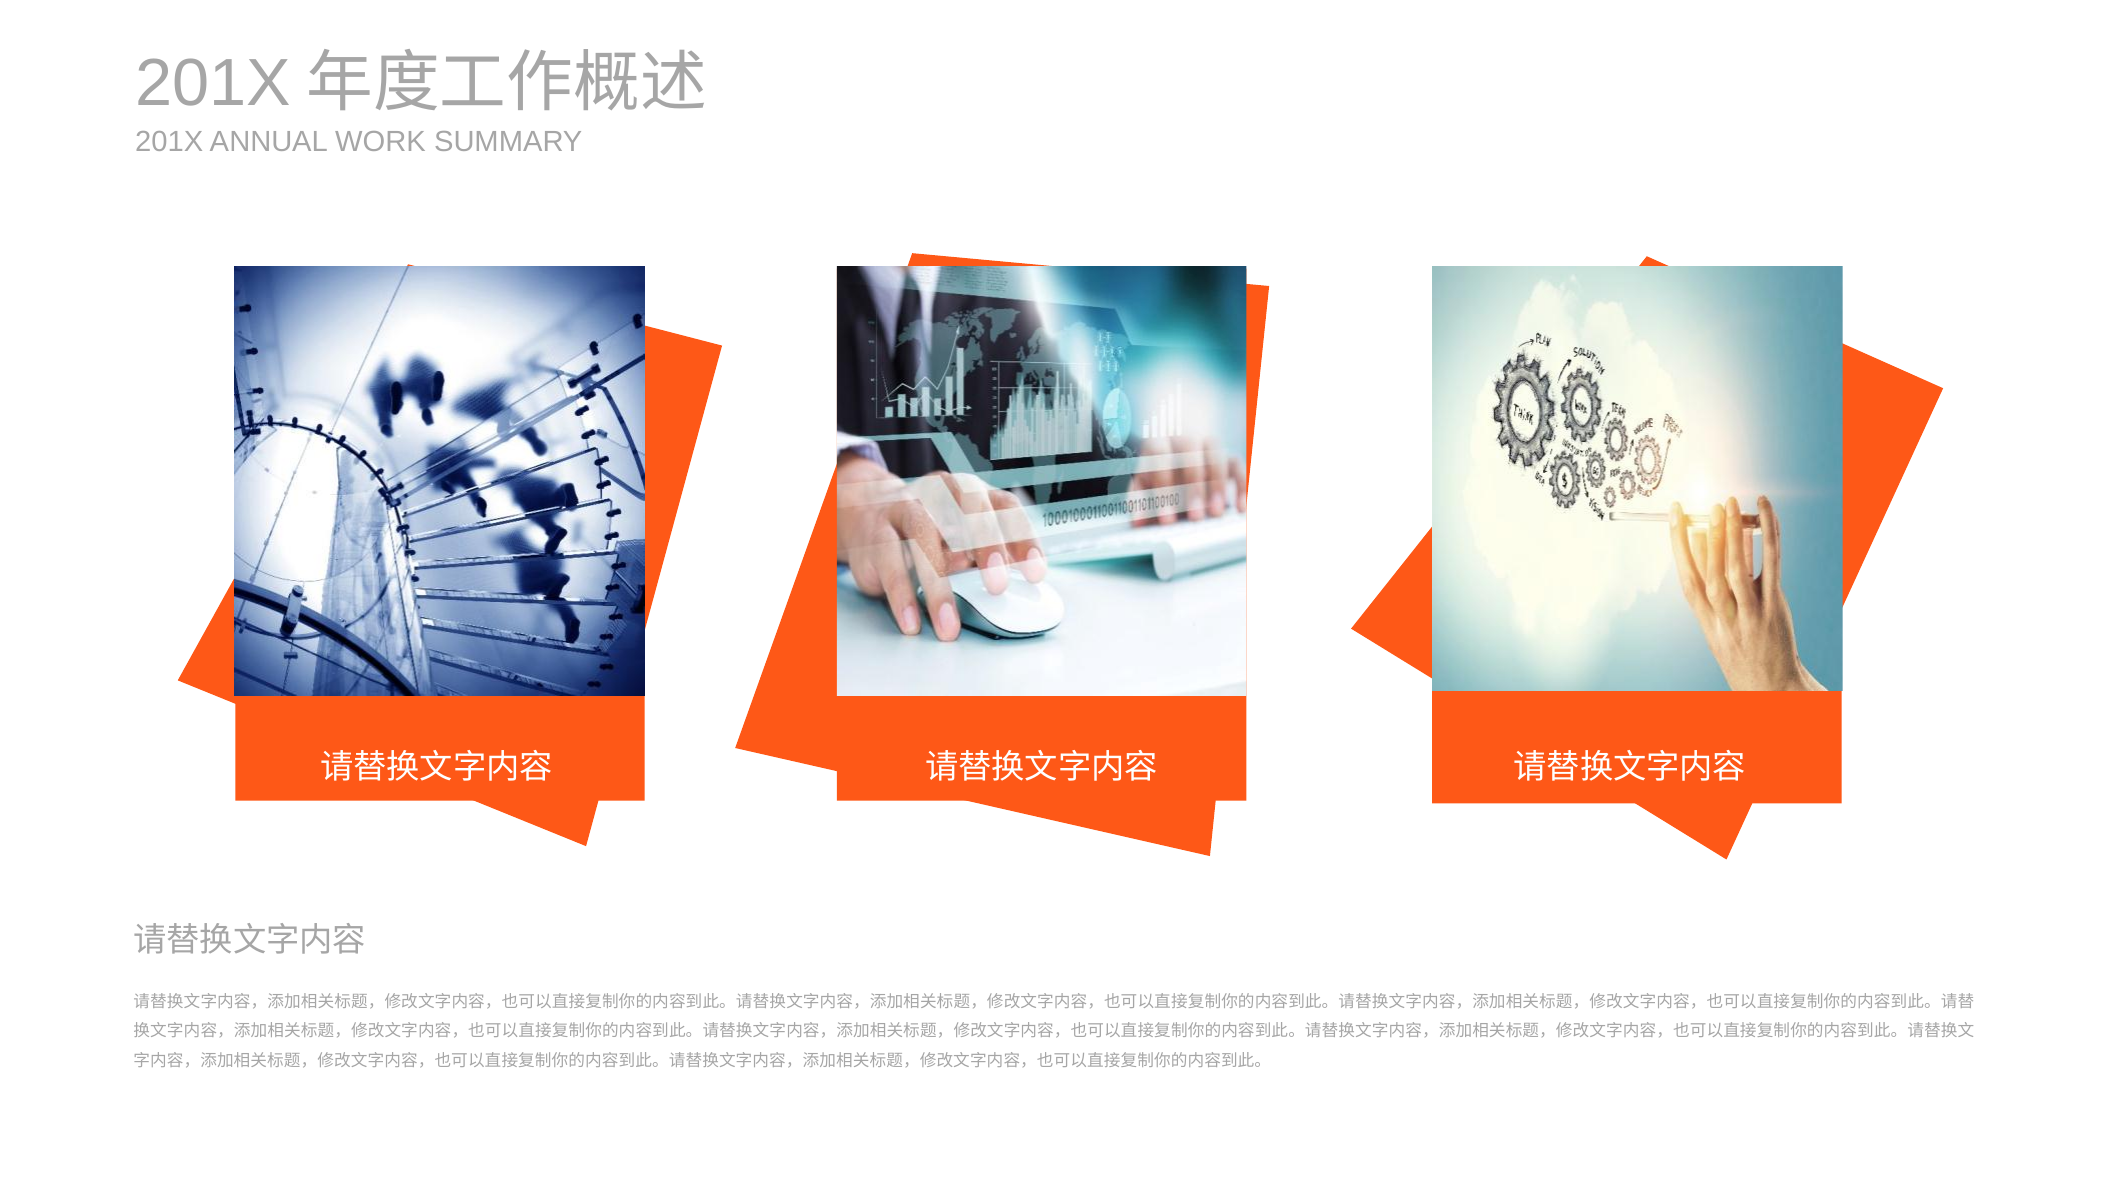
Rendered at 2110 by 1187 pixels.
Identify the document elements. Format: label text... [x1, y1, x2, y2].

text_box [968, 801, 1216, 857]
text_box 201X ANNUAL WORK SUMMARY [135, 122, 596, 158]
text_box [646, 325, 723, 626]
text_box [1432, 692, 1842, 804]
text_box [177, 580, 235, 704]
text_box 请替换文字内容 [925, 725, 1159, 786]
text_box [1351, 527, 1431, 678]
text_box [133, 918, 1977, 1072]
text_box 请替换文字内容 [320, 725, 554, 786]
text_box [1636, 804, 1752, 860]
text_box [836, 265, 1247, 697]
text_box [233, 265, 646, 697]
text_box [1247, 283, 1270, 500]
text_box [235, 697, 645, 801]
text_box 请替换文字内容 [1513, 725, 1747, 786]
text_box [1639, 256, 1667, 265]
text_box [836, 697, 1247, 801]
text_box [1431, 265, 1844, 692]
text_box 201X年度工作概述 [135, 38, 783, 119]
text_box [735, 466, 836, 771]
text_box [474, 801, 599, 847]
text_box [907, 253, 1041, 265]
text_box [1844, 344, 1944, 604]
